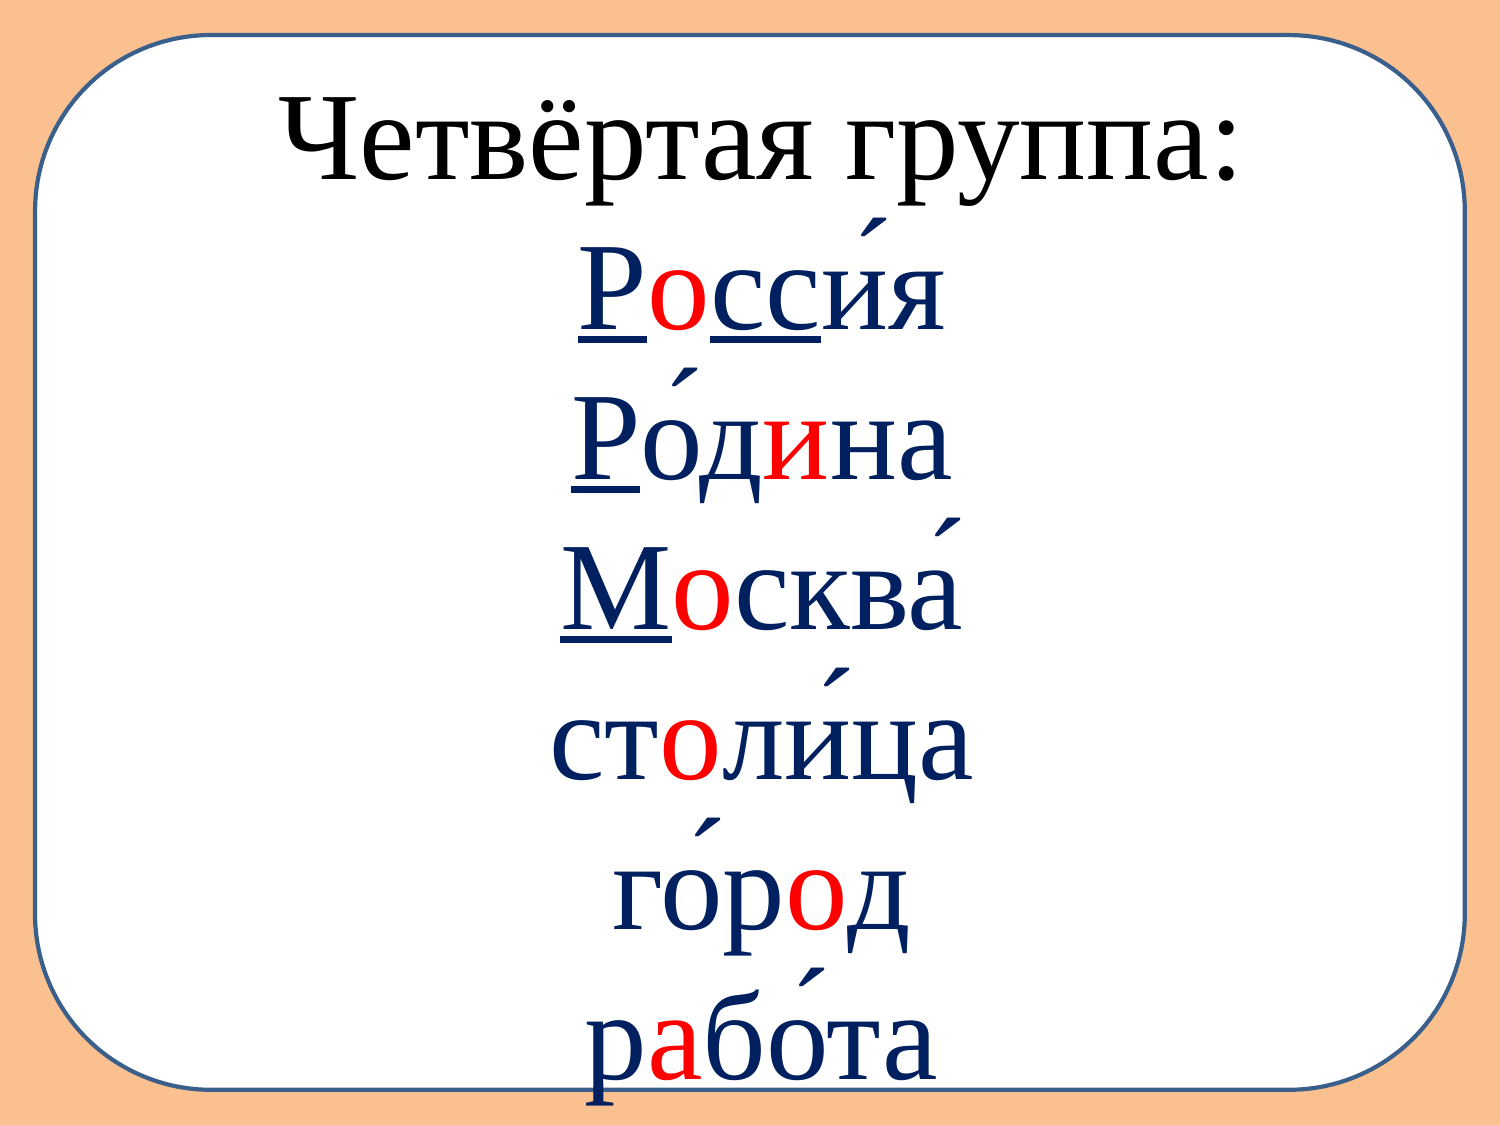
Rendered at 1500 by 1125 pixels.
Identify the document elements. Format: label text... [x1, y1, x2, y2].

text_box Четвёртая группа: Росси́я Ро́дина Москва́ столи́ца го́род рабо́та [58, 46, 1465, 1112]
text_box [32, 119, 58, 1006]
text_box [144, 32, 1356, 46]
